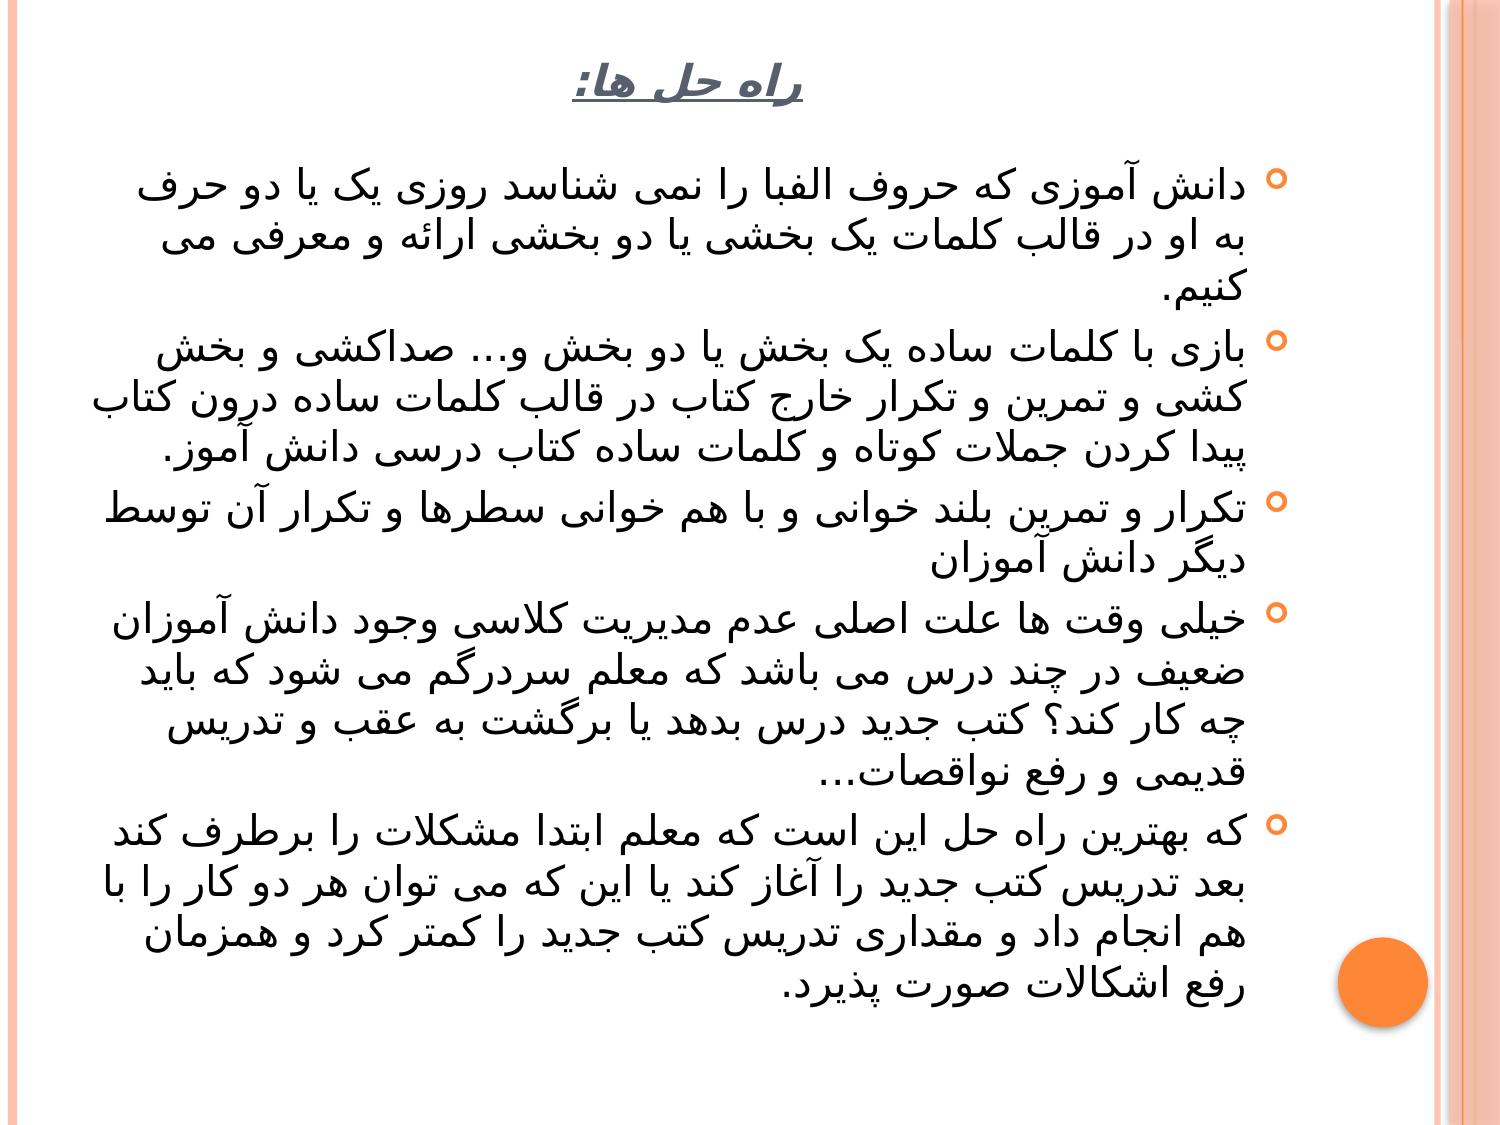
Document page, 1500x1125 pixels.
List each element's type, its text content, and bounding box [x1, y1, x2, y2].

title راه حل ها: [75, 45, 1300, 113]
list دانش آموزی که حروف الفبا را نمی شناسد روزی یک یا دو حرف به او در قالب کلمات یک بخشی یا دو بخشی ارائه و معرفی می کنیم. بازی با کلمات ساده یک بخش یا دو بخش و... صداکشی و بخش کشی و تمرین و تکرار خارج کتاب در قالب کلمات ساده درون کتاب پیدا کردن جملات کوتاه و کلمات ساده کتاب درسی دانش آموز. تکرار و تمرین بلند خوانی و با هم خوانی سطرها و تکرار آن توسط دیگر دانش آموزان خیلی وقت ها علت اصلی عدم مدیریت کلاسی وجود دانش آموزان ضعیف در چند درس می باشد که معلم سردرگم می شود که باید چه کار کند؟ کتب جدید درس بدهد یا برگشت به عقب و تدریس قدیمی و رفع نواقصات... که بهترین راه حل این است که معلم ابتدا مشکلات را برطرف کند بعد تدریس کتب جدید را آغاز کند یا این که می توان هر دو کار را با هم انجام داد و مقداری تدریس کتب جدید را کمتر کرد و همزمان رفع اشکالات صورت پذیرد. [75, 149, 1300, 1062]
